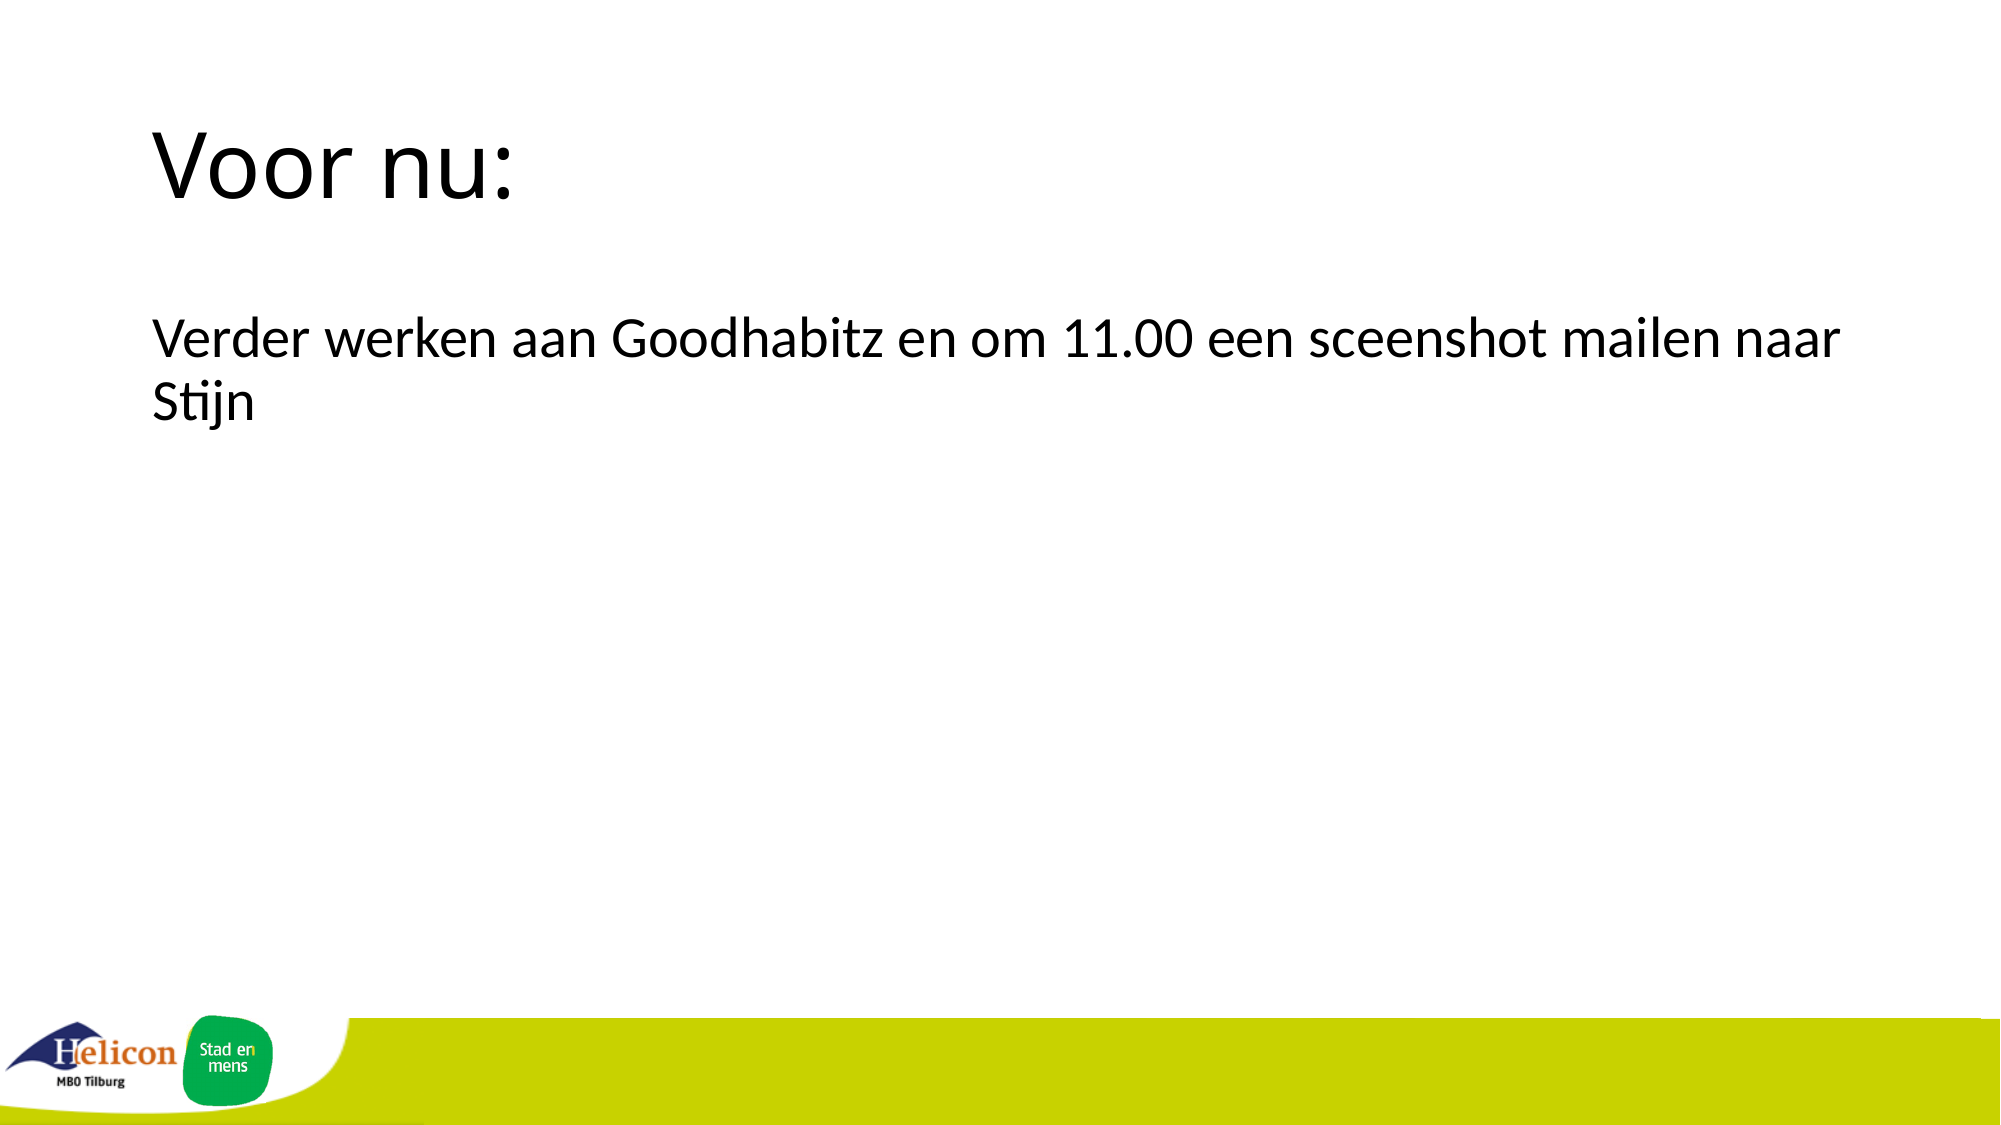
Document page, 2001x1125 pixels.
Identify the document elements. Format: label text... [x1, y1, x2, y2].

picture [0, 1013, 424, 1125]
title Voor nu: [137, 59, 1863, 278]
list Verder werken aan Goodhabitz en om 11.00 een sceenshot mailen naar Stijn [137, 299, 1863, 572]
